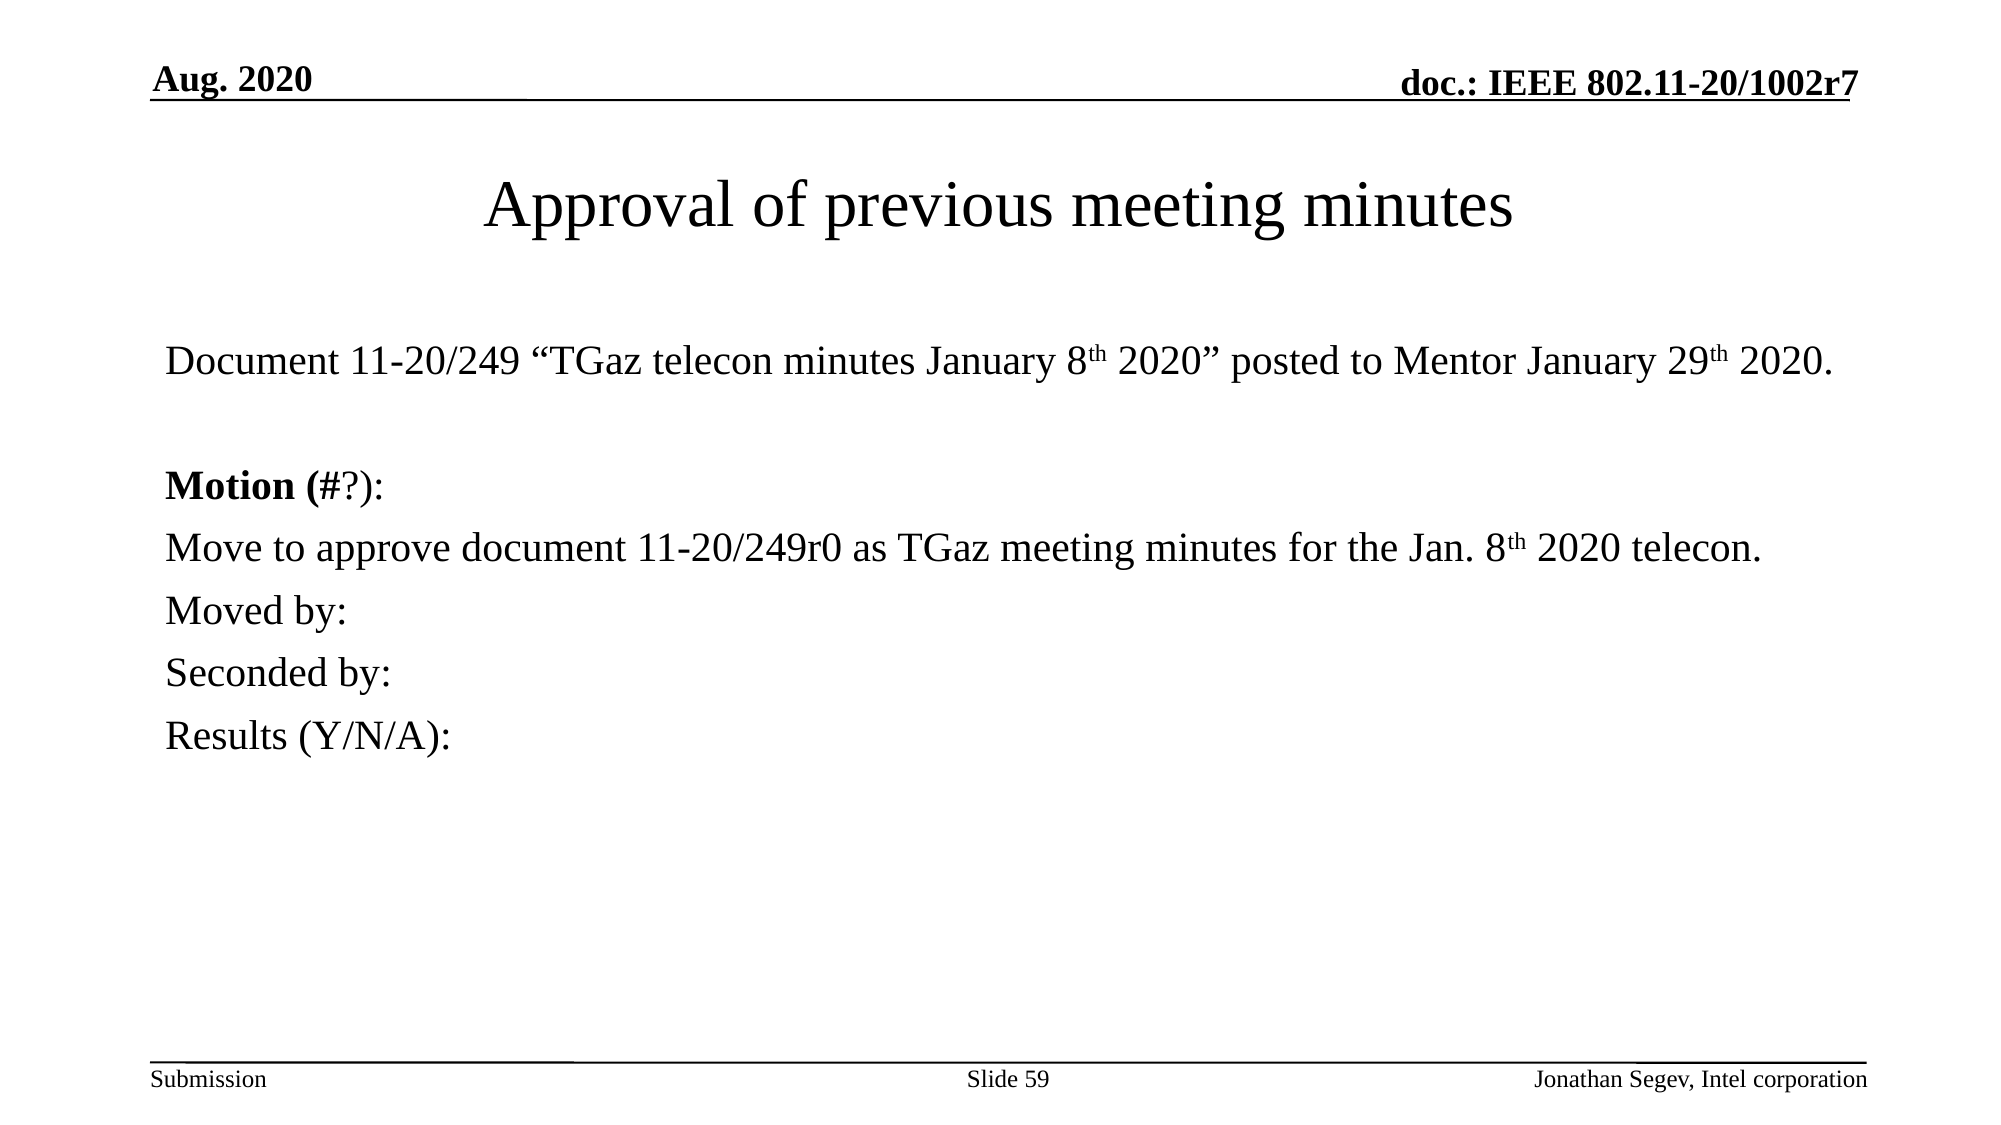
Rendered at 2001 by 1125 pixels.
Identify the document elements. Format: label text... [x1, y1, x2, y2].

title Approval of previous meeting minutes [149, 112, 1850, 288]
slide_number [152, 54, 563, 100]
slide_number Slide 59 [950, 1061, 1067, 1123]
footer Jonathan Segev, Intel corporation [1171, 1061, 1869, 1093]
list Document 11-20/249 “TGaz telecon minutes January 8th 2020” posted to Mentor January 29th 2020. Motion (#?): Move to approve document 11-20/249r0 as TGaz meeting minutes for the Jan. 8th 2020 telecon. Moved by: Seconded by: Results (Y/N/A): [149, 324, 1850, 1000]
